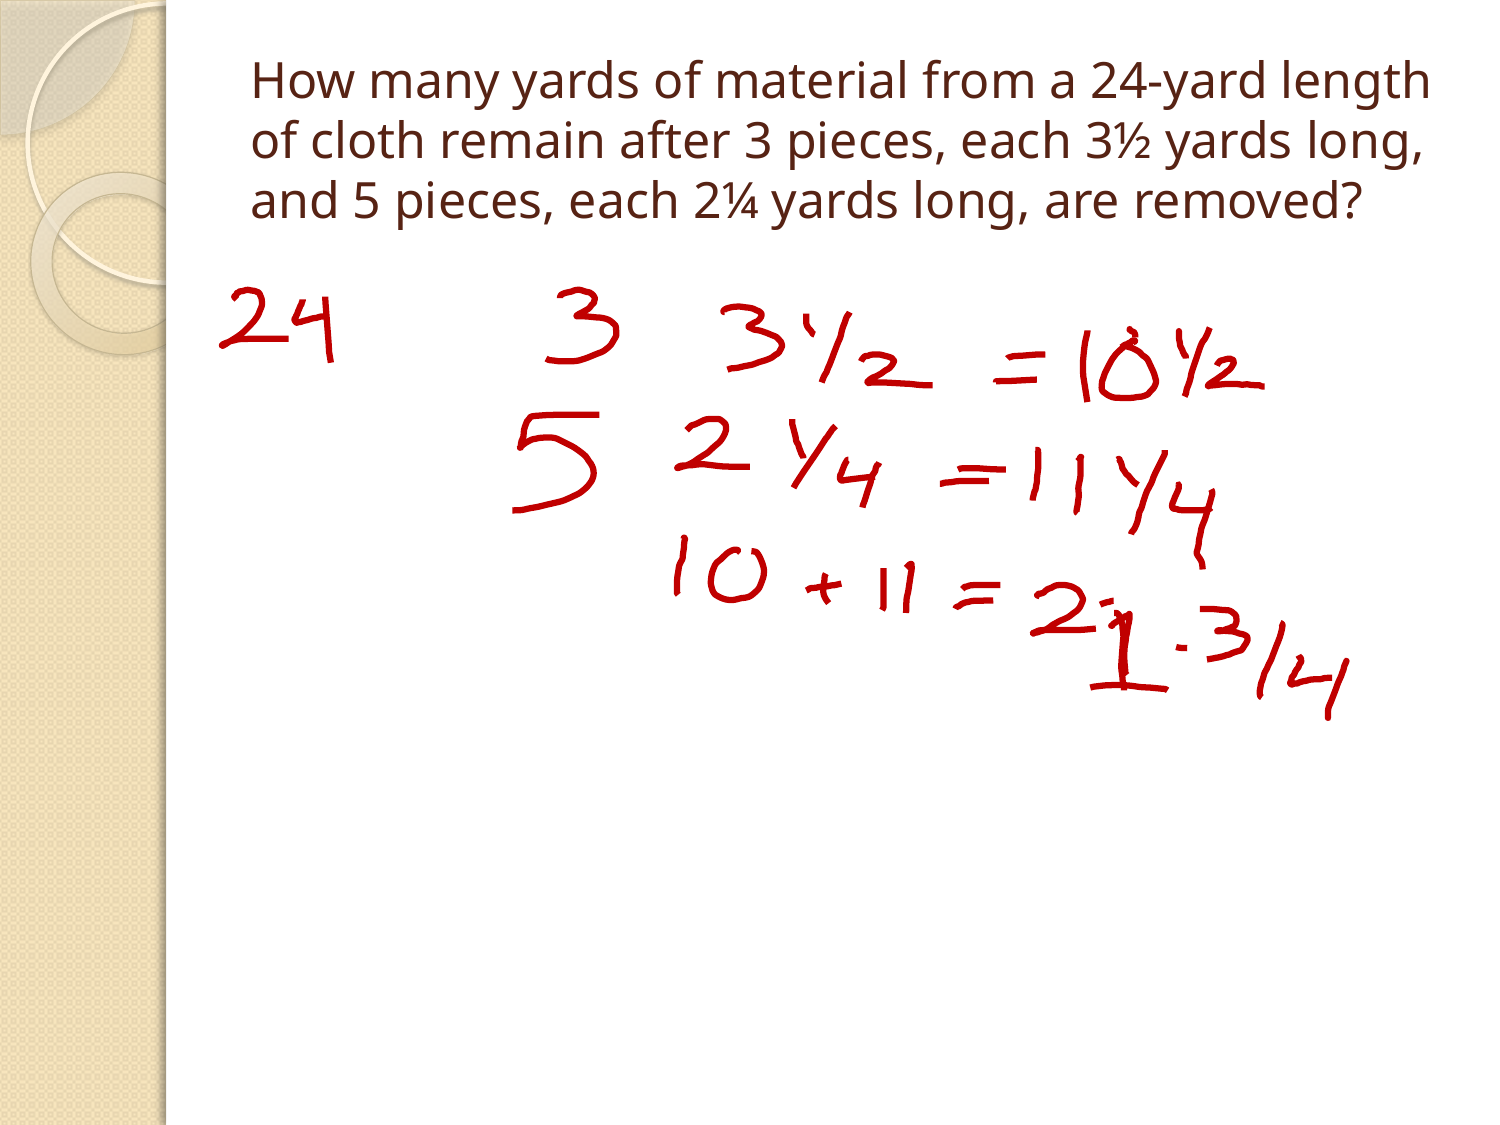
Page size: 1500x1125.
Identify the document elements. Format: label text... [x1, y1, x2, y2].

text_box [221, 289, 289, 347]
text_box [822, 573, 827, 585]
title How many yards of material from a 24-yard length of cloth remain after 3 pieces, each 3½ yards long, and 5 pieces, each 2¼ yards long, are removed? [235, 45, 1466, 233]
text_box [1031, 449, 1039, 501]
text_box [1119, 652, 1125, 684]
text_box [905, 563, 913, 614]
text_box [791, 419, 805, 459]
text_box [860, 353, 933, 387]
text_box [939, 480, 989, 485]
text_box [1130, 450, 1166, 535]
text_box [1183, 327, 1211, 397]
text_box [1100, 339, 1157, 399]
text_box [1116, 458, 1139, 486]
text_box [512, 414, 600, 512]
text_box [1032, 584, 1096, 635]
text_box [1289, 654, 1333, 686]
text_box [1075, 456, 1082, 514]
text_box [954, 599, 994, 610]
text_box [1327, 660, 1348, 719]
text_box [805, 582, 842, 592]
text_box [545, 289, 618, 363]
text_box [1006, 353, 1046, 360]
text_box [722, 305, 783, 371]
text_box [1258, 622, 1284, 699]
text_box [805, 313, 815, 336]
text_box [822, 588, 830, 604]
text_box [710, 549, 765, 601]
text_box [1090, 684, 1168, 692]
text_box [1128, 328, 1136, 338]
text_box [1195, 489, 1214, 570]
text_box [995, 378, 1037, 383]
text_box [1082, 330, 1089, 403]
text_box [839, 459, 871, 482]
text_box [1110, 613, 1131, 676]
text_box [1199, 608, 1249, 661]
text_box [861, 462, 880, 508]
text_box [961, 584, 1001, 590]
text_box [1178, 330, 1187, 359]
text_box [676, 418, 750, 469]
text_box [1171, 483, 1208, 512]
text_box [1099, 600, 1114, 606]
text_box [1207, 357, 1265, 388]
text_box [820, 311, 851, 383]
text_box [1114, 612, 1121, 621]
text_box [676, 536, 686, 596]
text_box [881, 568, 885, 611]
text_box [957, 467, 1006, 471]
text_box [324, 296, 332, 363]
text_box [792, 425, 837, 489]
text_box [293, 299, 325, 324]
